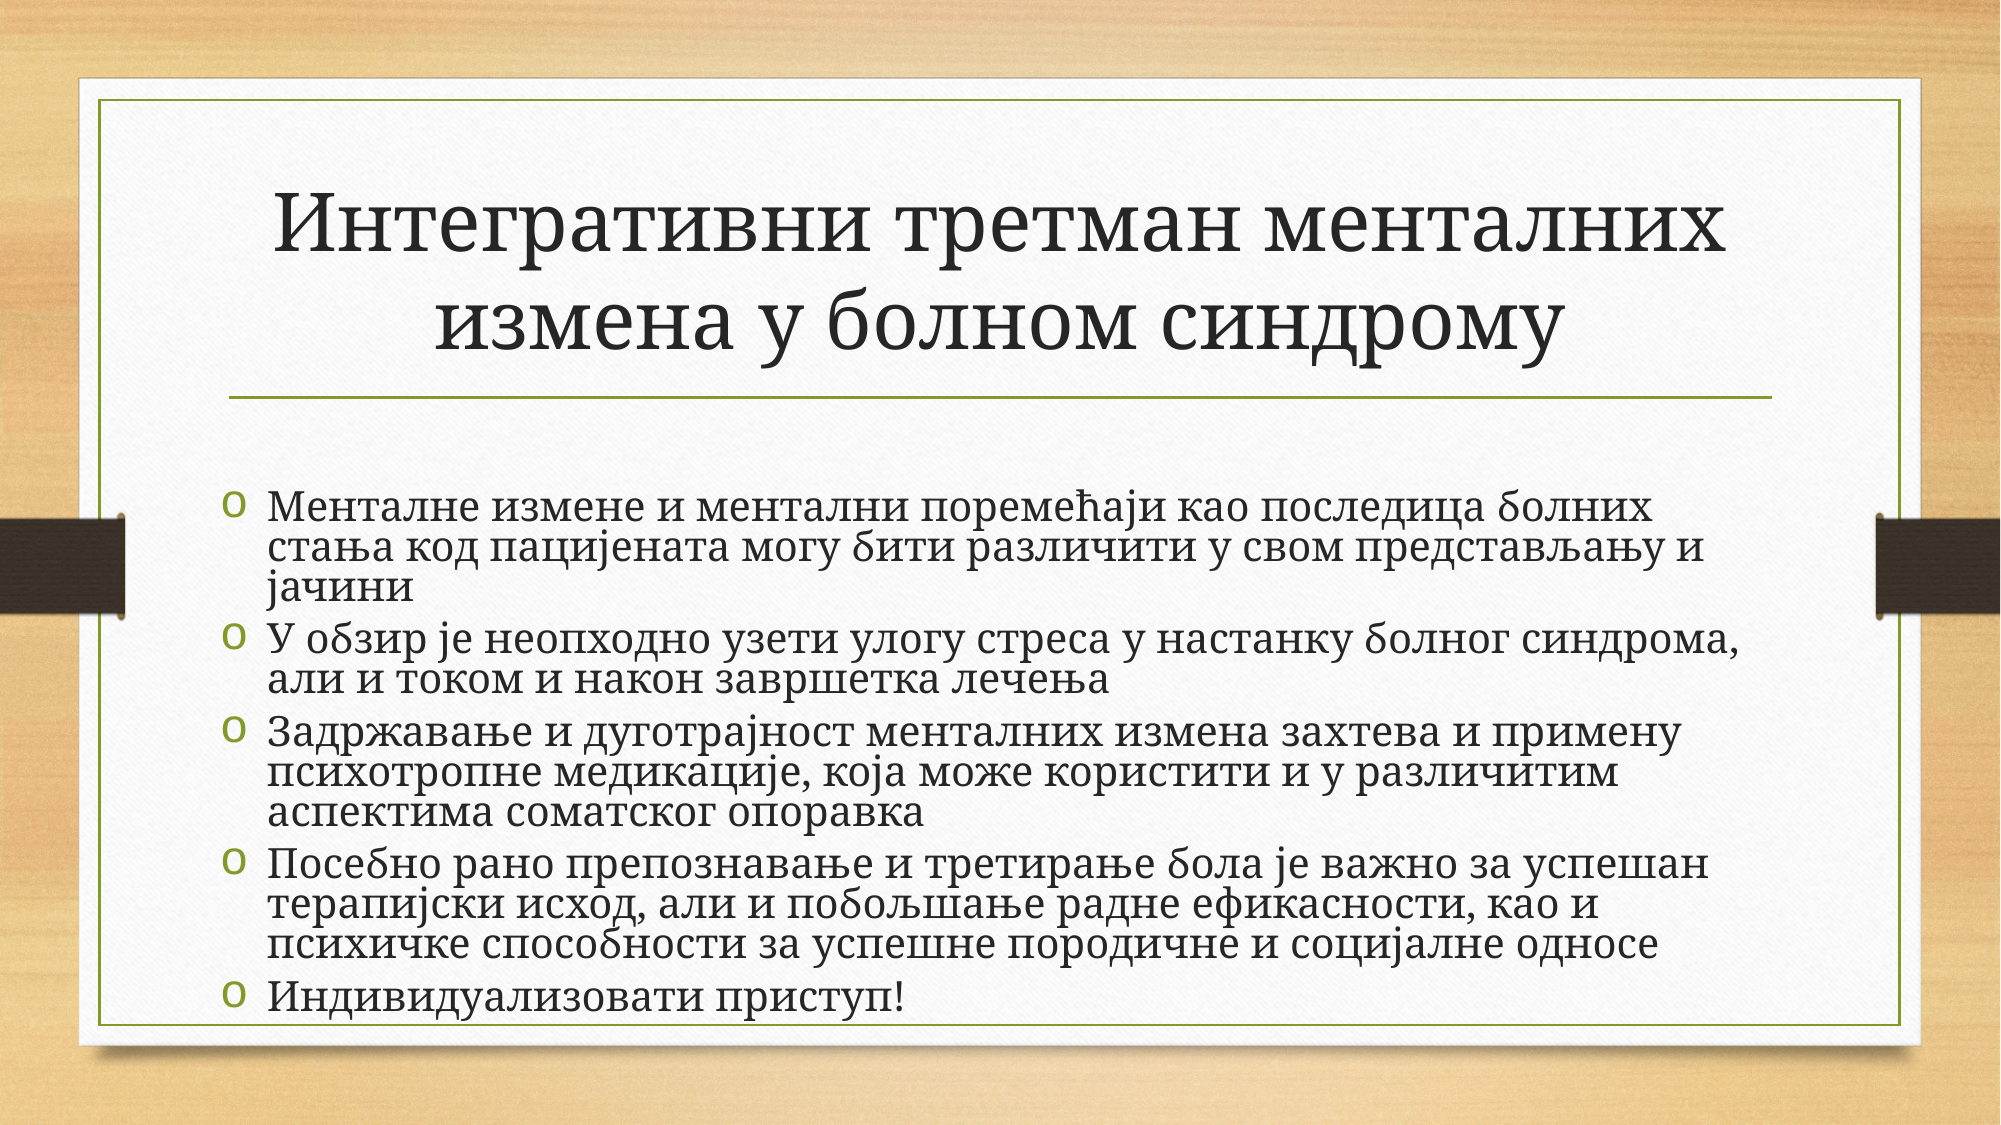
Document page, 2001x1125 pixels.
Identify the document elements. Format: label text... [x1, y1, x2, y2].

list Менталне измене и ментални поремећаји као последица болних стања код пацијената могу бити различити у свом представљању и јачини У обзир је неопходно узети улогу стреса у настанку болног синдрома, али и током и након завршетка лечења Задржавање и дуготрајност менталних измена захтева и примену психотропне медикације, која може користити и у различитим аспектима соматског опоравка Посебно рано препознавање и третирање бола је важно за успешан терапијски исход, али и побољшање радне ефикасности, као и психичке способности за успешне породичне и социјалне односе Индивидуализовати приступ! [211, 418, 1788, 965]
title Интегративни третман менталних измена у болном синдрому [211, 160, 1788, 376]
picture [0, 0, 2001, 1125]
